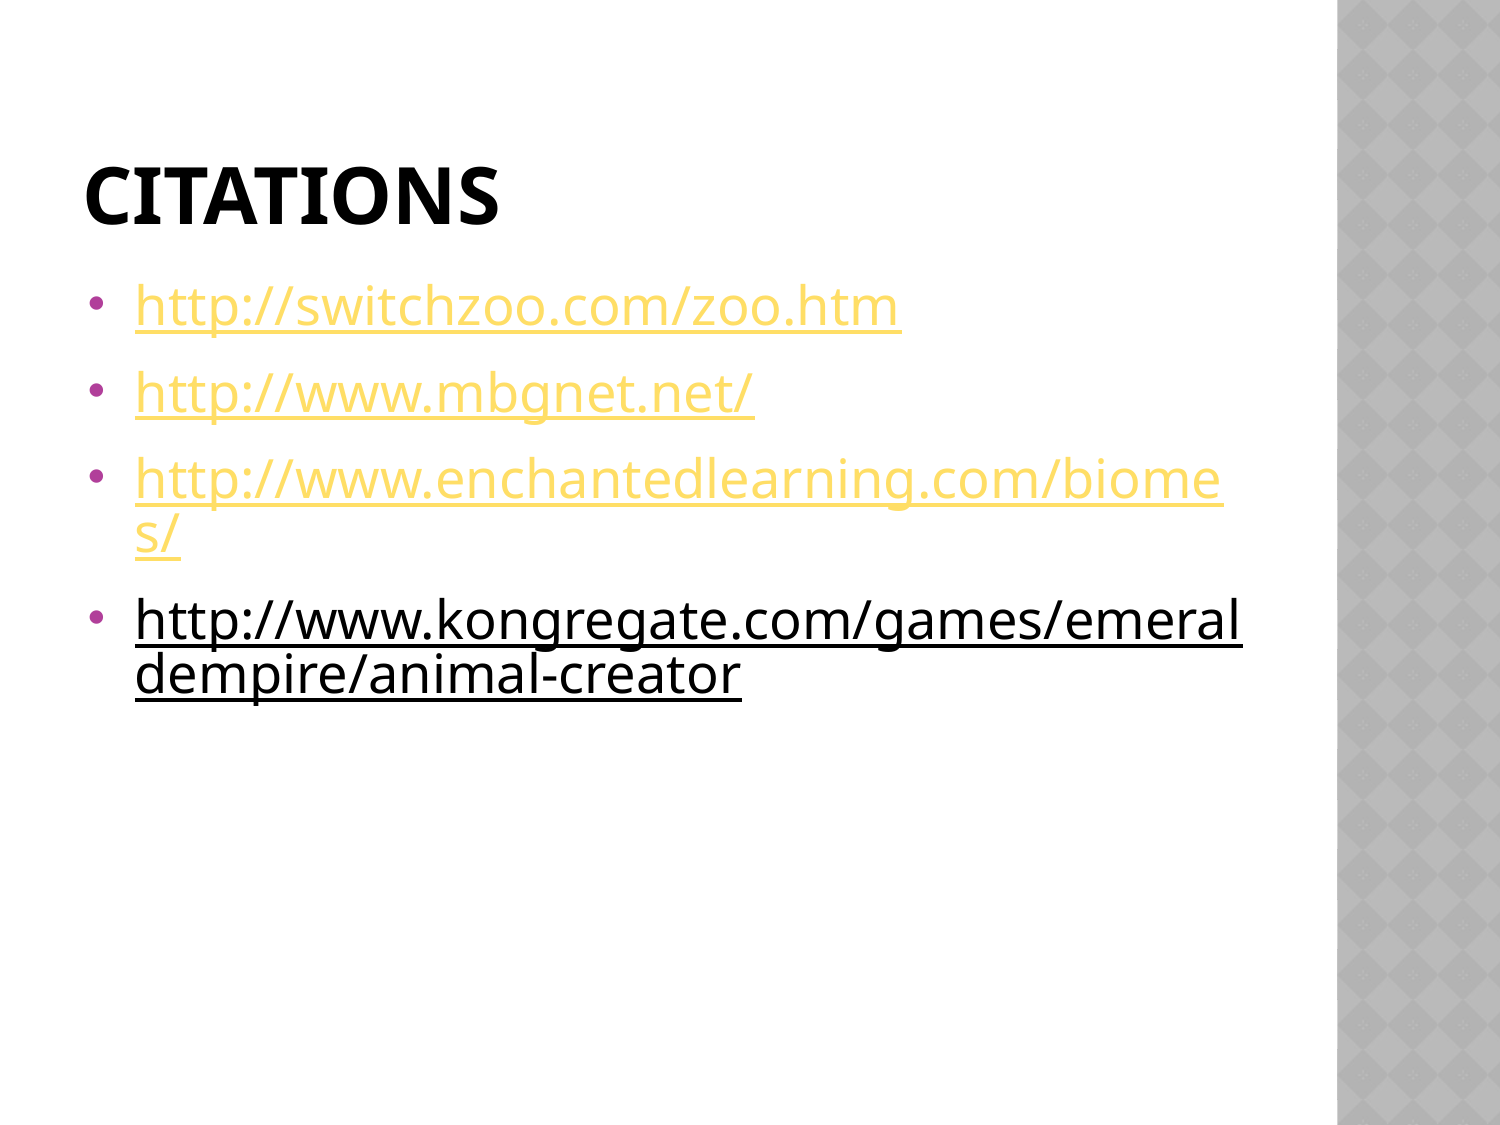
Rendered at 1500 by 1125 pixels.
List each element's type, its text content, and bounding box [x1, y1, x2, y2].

list http://switchzoo.com/zoo.htm http://www.mbgnet.net/ http://www.enchantedlearning.com/biomes/ http://www.kongregate.com/games/emeraldempire/animal-creator [75, 264, 1263, 1059]
title Citations [75, 52, 1263, 240]
